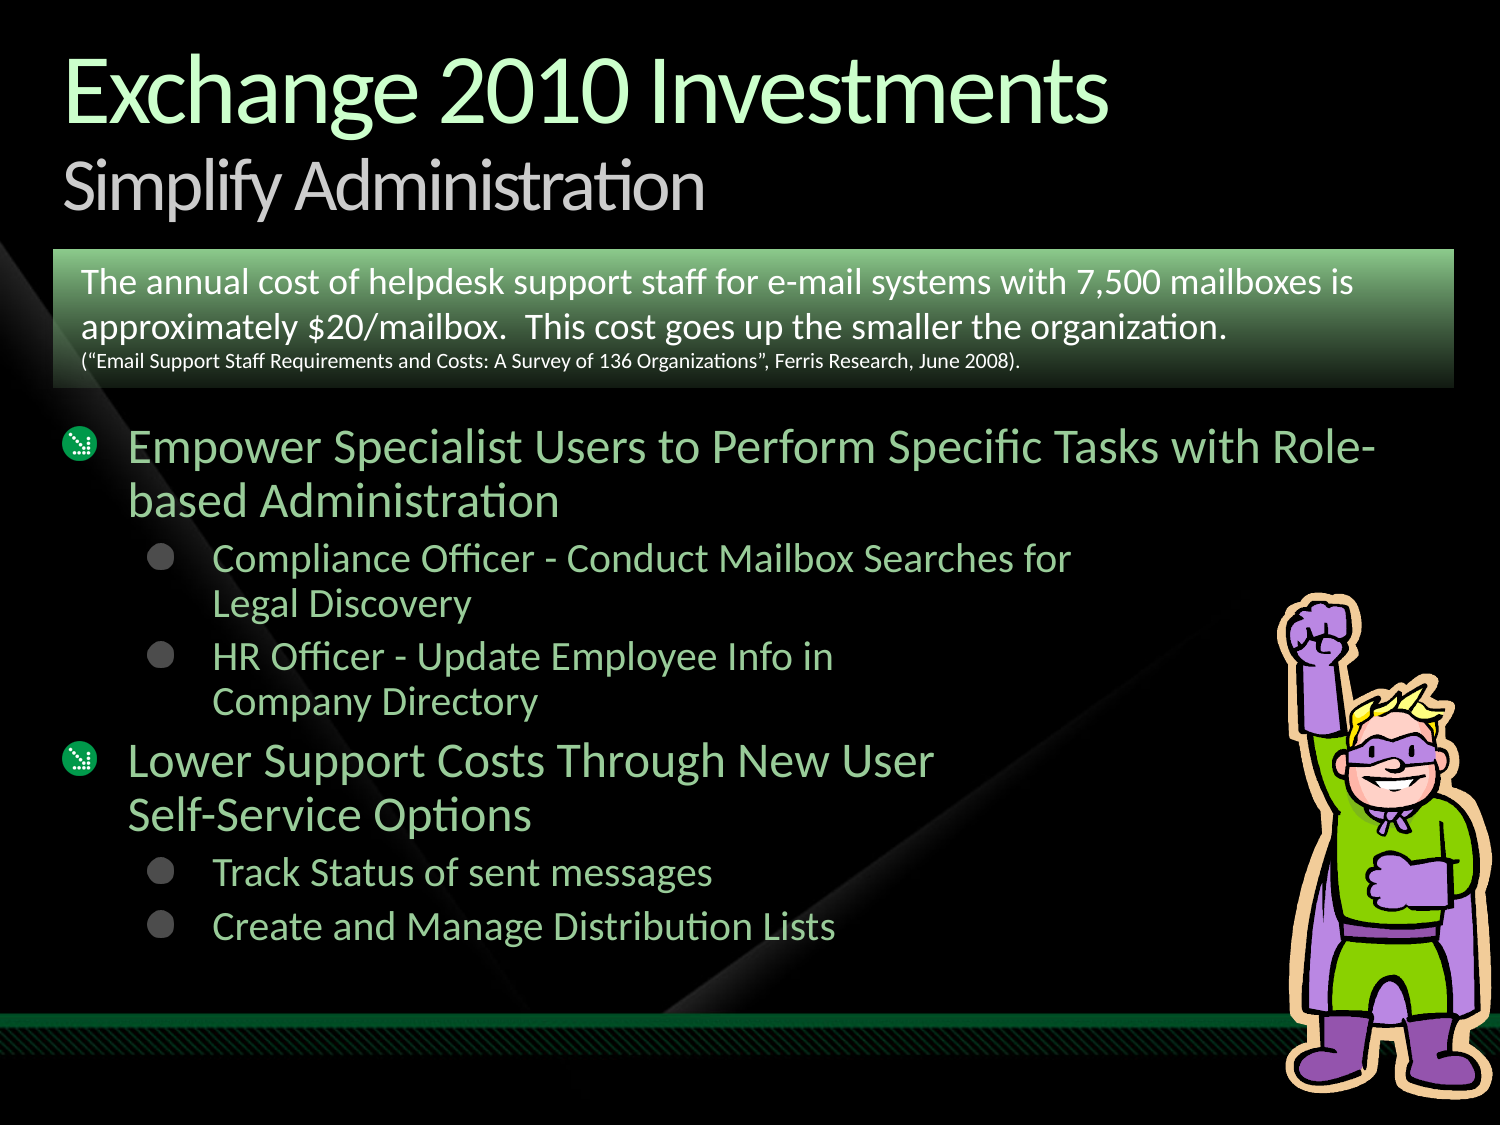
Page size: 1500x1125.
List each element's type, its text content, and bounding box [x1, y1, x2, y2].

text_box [53, 249, 1467, 401]
title Exchange 2010 Investments Simplify Administration [62, 37, 1438, 229]
picture [0, 0, 1500, 1125]
list Empower Specialist Users to Perform Specific Tasks with Role-based Administration Compliance Officer - Conduct Mailbox Searches for Legal Discovery HR Officer - Update Employee Info in Company Directory Lower Support Costs Through New User Self-Service Options Track Status of sent messages Create and Manage Distribution Lists [62, 420, 1438, 1025]
